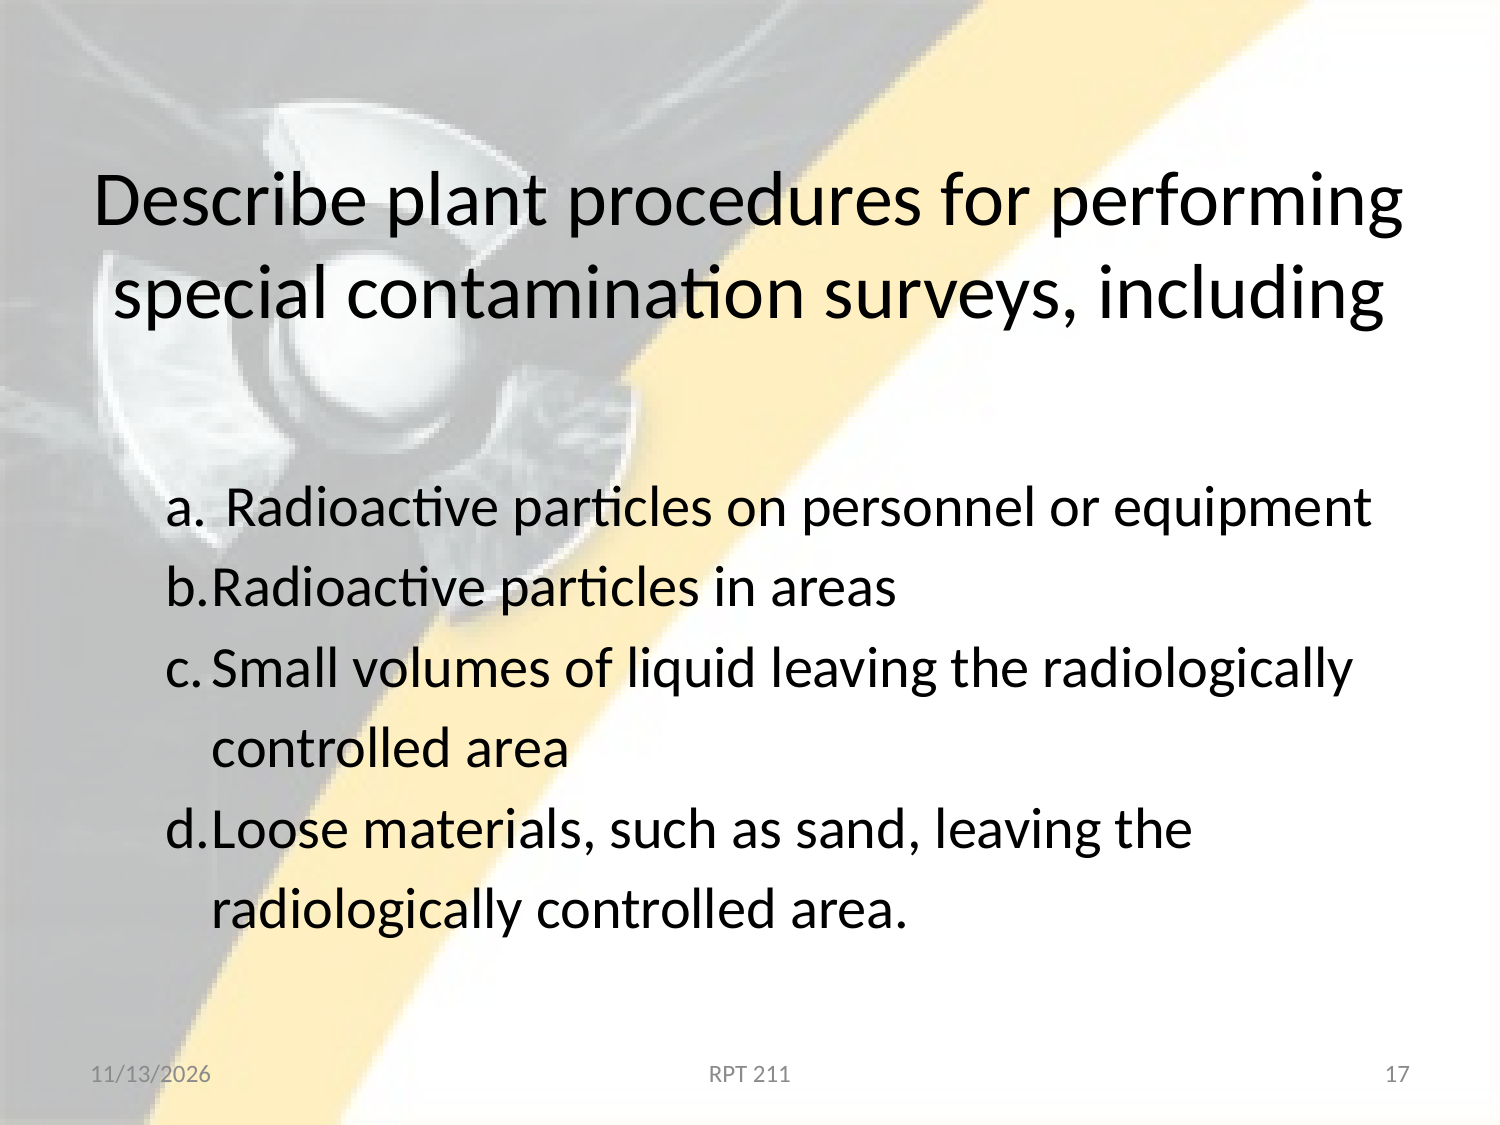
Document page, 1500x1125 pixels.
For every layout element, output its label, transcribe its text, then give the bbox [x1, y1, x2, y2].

title Describe plant procedures for performing special contamination surveys, including [75, 99, 1425, 450]
list Radioactive particles on personnel or equipment Radioactive particles in areas Small volumes of liquid leaving the radiologically controlled area Loose materials, such as sand, leaving the radiologically controlled area. [75, 450, 1425, 986]
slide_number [75, 1042, 425, 1103]
footer RPT 211 [512, 1042, 988, 1103]
slide_number 17 [1074, 1042, 1425, 1103]
